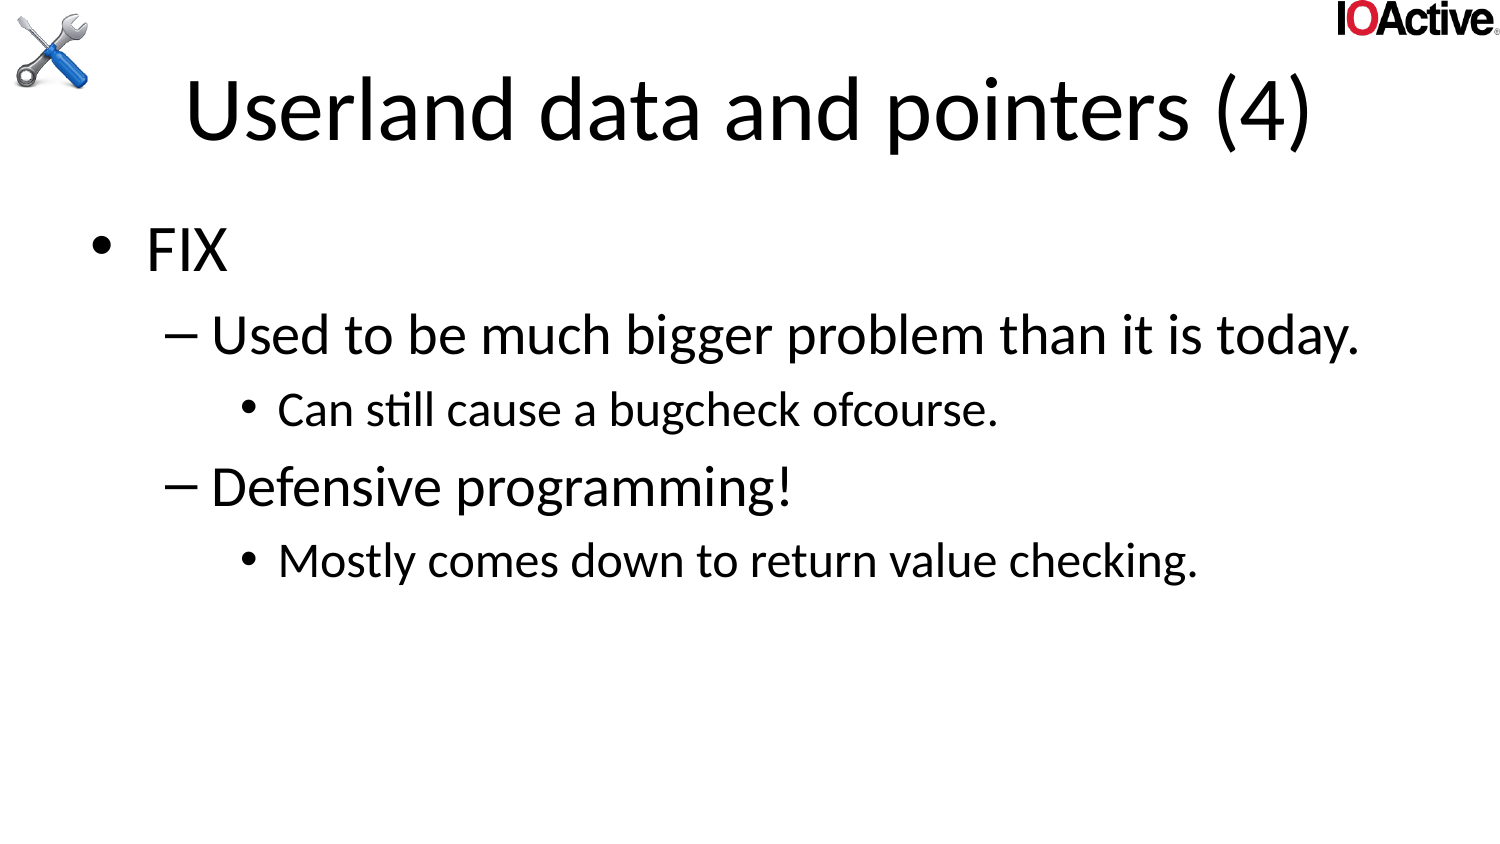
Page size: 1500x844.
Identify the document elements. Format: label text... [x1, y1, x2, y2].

list FIX Used to be much bigger problem than it is today. Can still cause a bugcheck ofcourse. Defensive programming! Mostly comes down to return value checking. [75, 196, 1425, 754]
picture [0, 0, 101, 101]
picture [1337, 0, 1500, 36]
title Userland data and pointers (4) [75, 33, 1425, 175]
